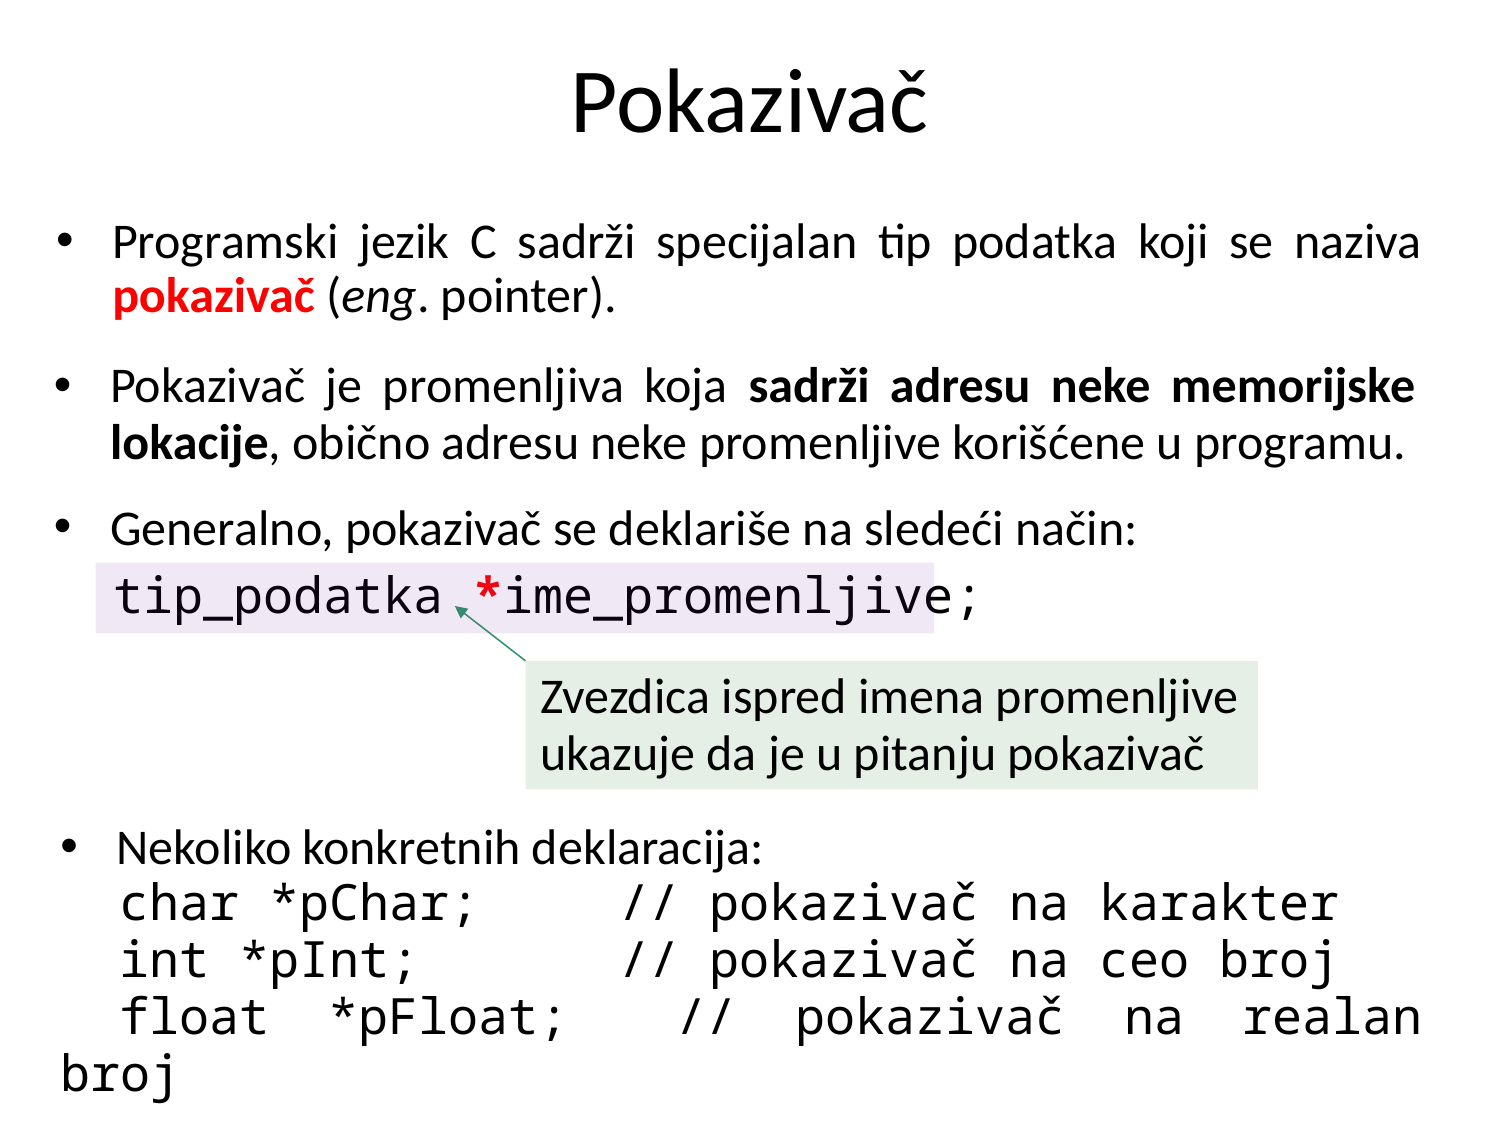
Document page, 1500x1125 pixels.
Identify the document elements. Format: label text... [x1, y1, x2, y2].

text_box Nekoliko konkretnih deklaracija: char *pChar; // pokazivač na karakter int *pInt; // pokazivač na ceo broj float *pFloat; // pokazivač na realan broj [45, 807, 1438, 1064]
text_box Zvezdica ispred imena promenljive ukazuje da je u pitanju pokazivač [525, 660, 1258, 790]
text_box [93, 560, 936, 635]
title Pokazivač [112, 2, 1388, 190]
text_box Programski jezik C sadrži specijalan tip podatka koji se naziva pokazivač (eng. pointer). [41, 208, 1438, 326]
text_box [454, 605, 526, 662]
text_box Pokazivač je promenljiva koja sadrži adresu neke memorijske lokacije, obično adresu neke promenljive korišćene u programu. [39, 349, 1431, 479]
text_box Generalno, pokazivač se deklariše na sledeći način: tip_podatka *ime_promenljive; [39, 487, 1431, 617]
